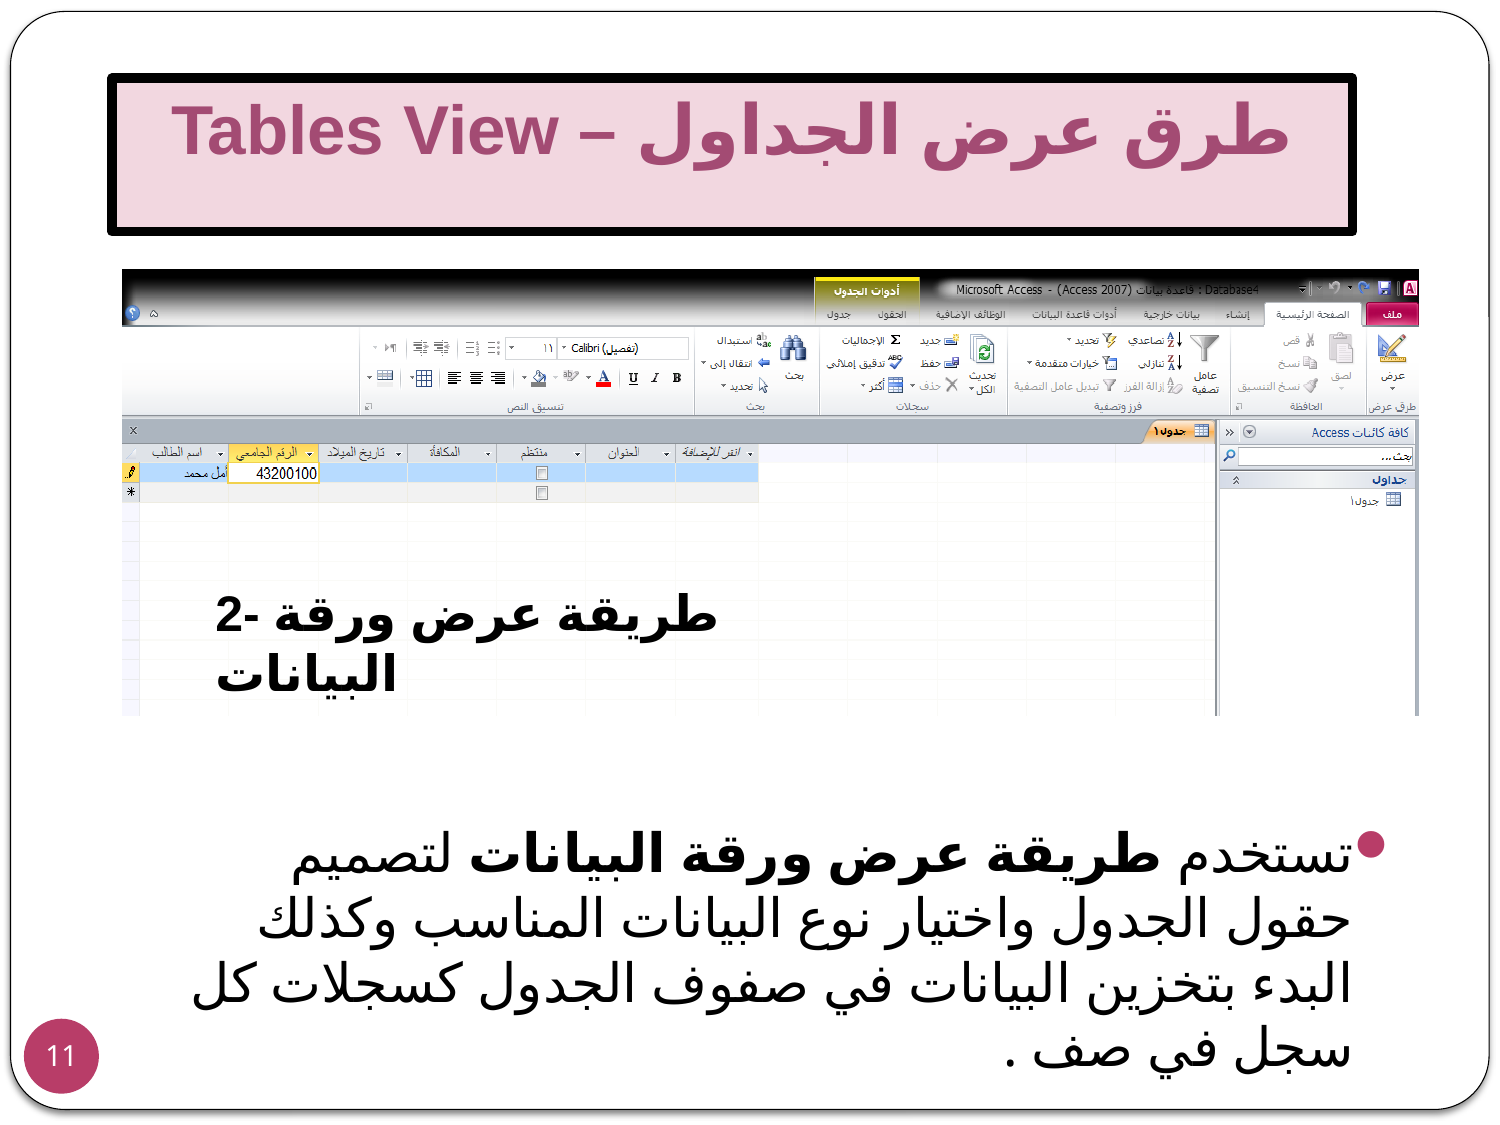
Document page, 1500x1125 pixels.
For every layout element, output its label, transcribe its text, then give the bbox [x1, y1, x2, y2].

text_box تستخدم طريقة عرض ورقة البيانات لتصميم حقول الجدول واختيار نوع البيانات المناسب وكذلك البدء بتخزين البيانات في صفوف الجدول كسجلات كل سجل في صف . [139, 810, 1415, 1030]
slide_number 11 [23, 1018, 99, 1094]
picture [114, 269, 1426, 716]
text_box طرق عرض الجداول – Tables View [112, 78, 1353, 232]
